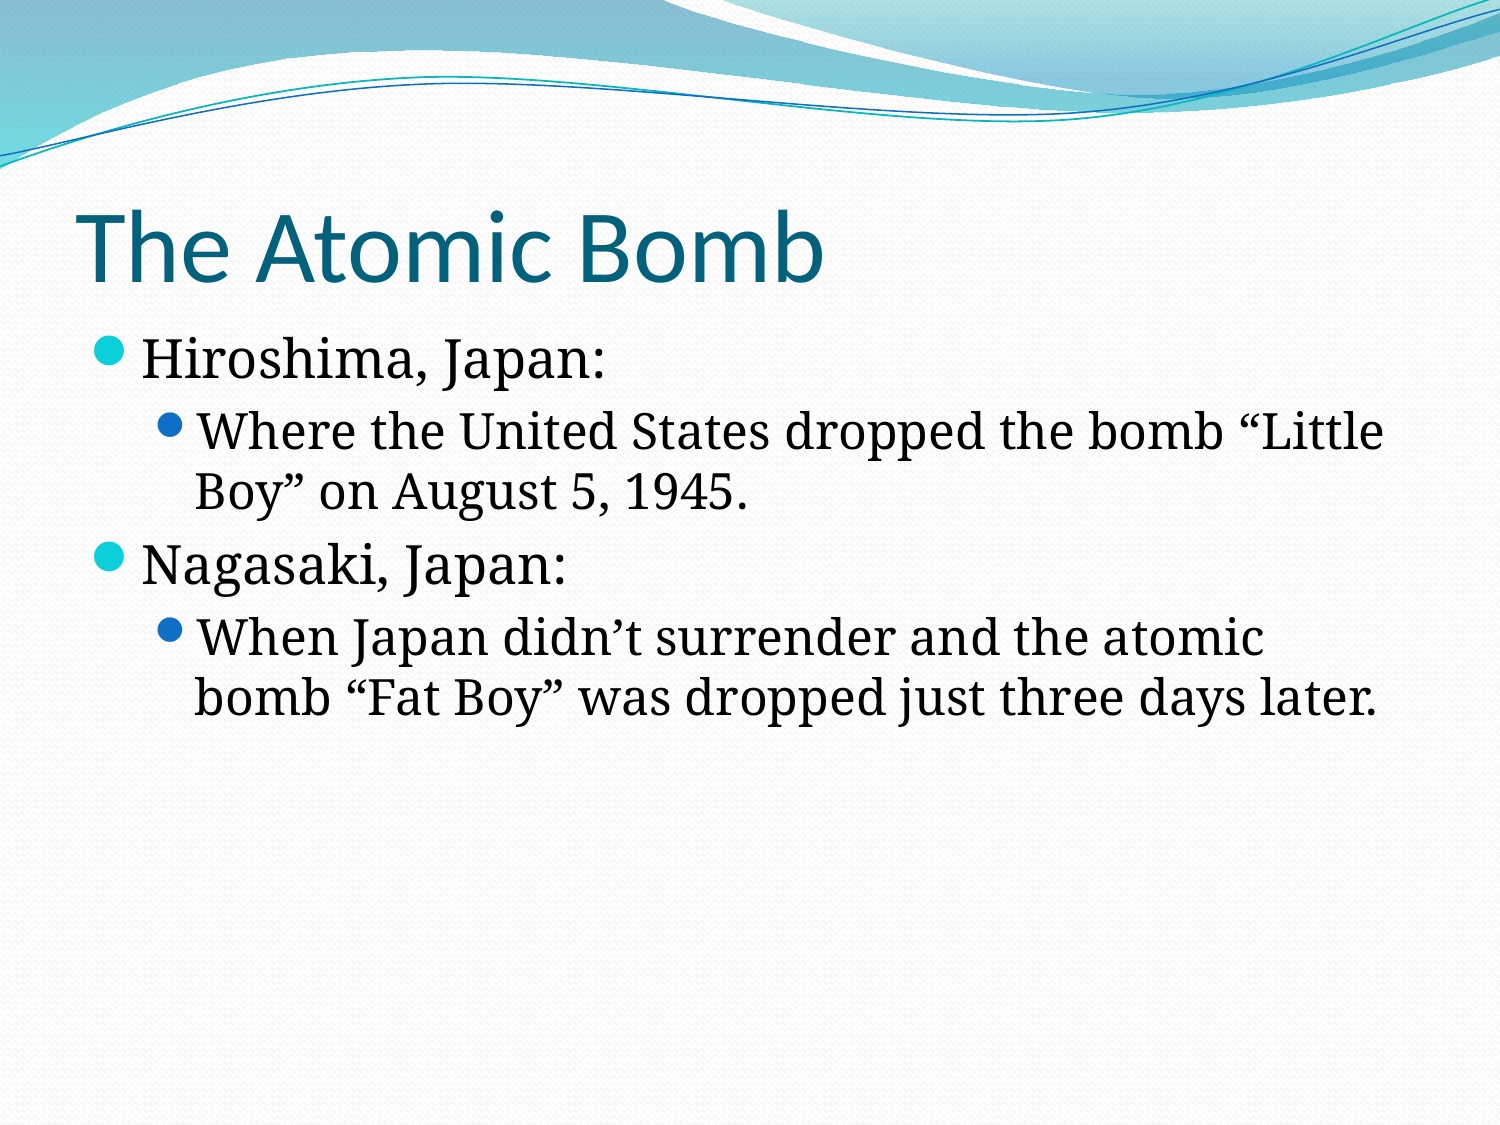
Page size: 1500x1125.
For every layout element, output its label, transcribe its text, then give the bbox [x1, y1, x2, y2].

title The Atomic Bomb [75, 115, 1425, 303]
list Hiroshima, Japan: Where the United States dropped the bomb “Little Boy” on August 5, 1945. Nagasaki, Japan: When Japan didn’t surrender and the atomic bomb “Fat Boy” was dropped just three days later. [75, 317, 1425, 1038]
